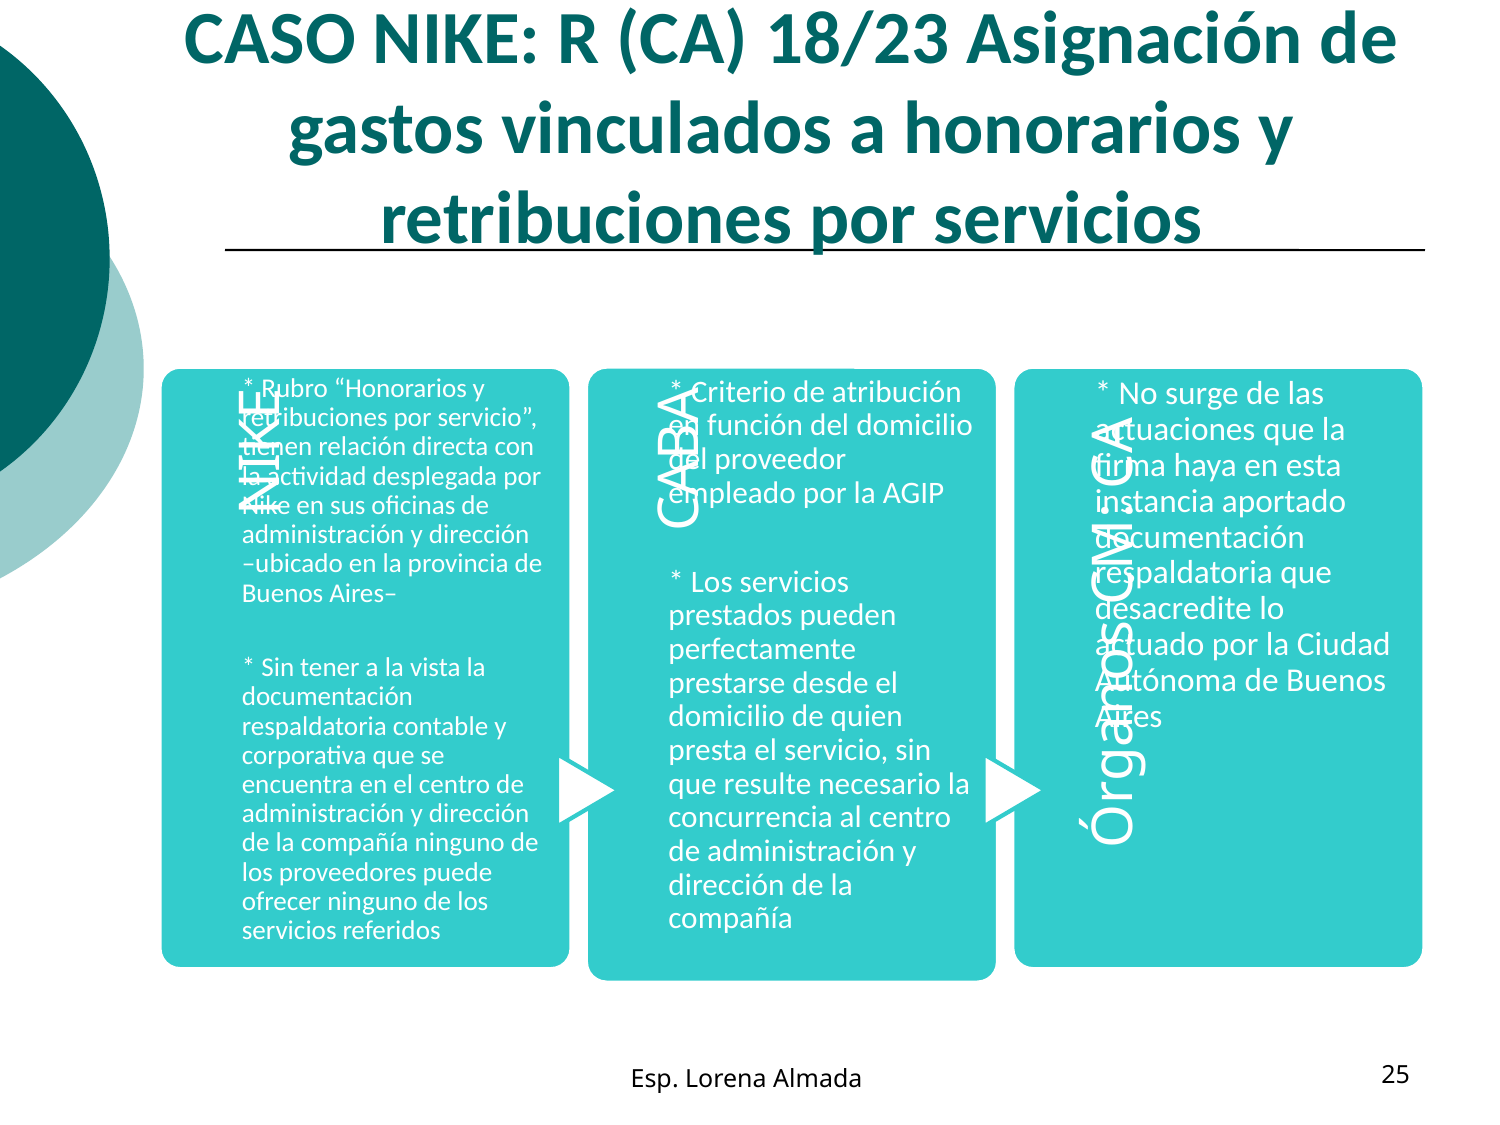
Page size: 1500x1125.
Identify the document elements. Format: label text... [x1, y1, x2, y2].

title CASO NIKE: R (CA) 18/23 Asignación de gastos vinculados a honorarios y retribuciones por servicios [159, 78, 1425, 266]
slide_number 25 [1074, 1052, 1426, 1101]
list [159, 302, 1425, 1048]
footer Esp. Lorena Almada [512, 1055, 988, 1101]
